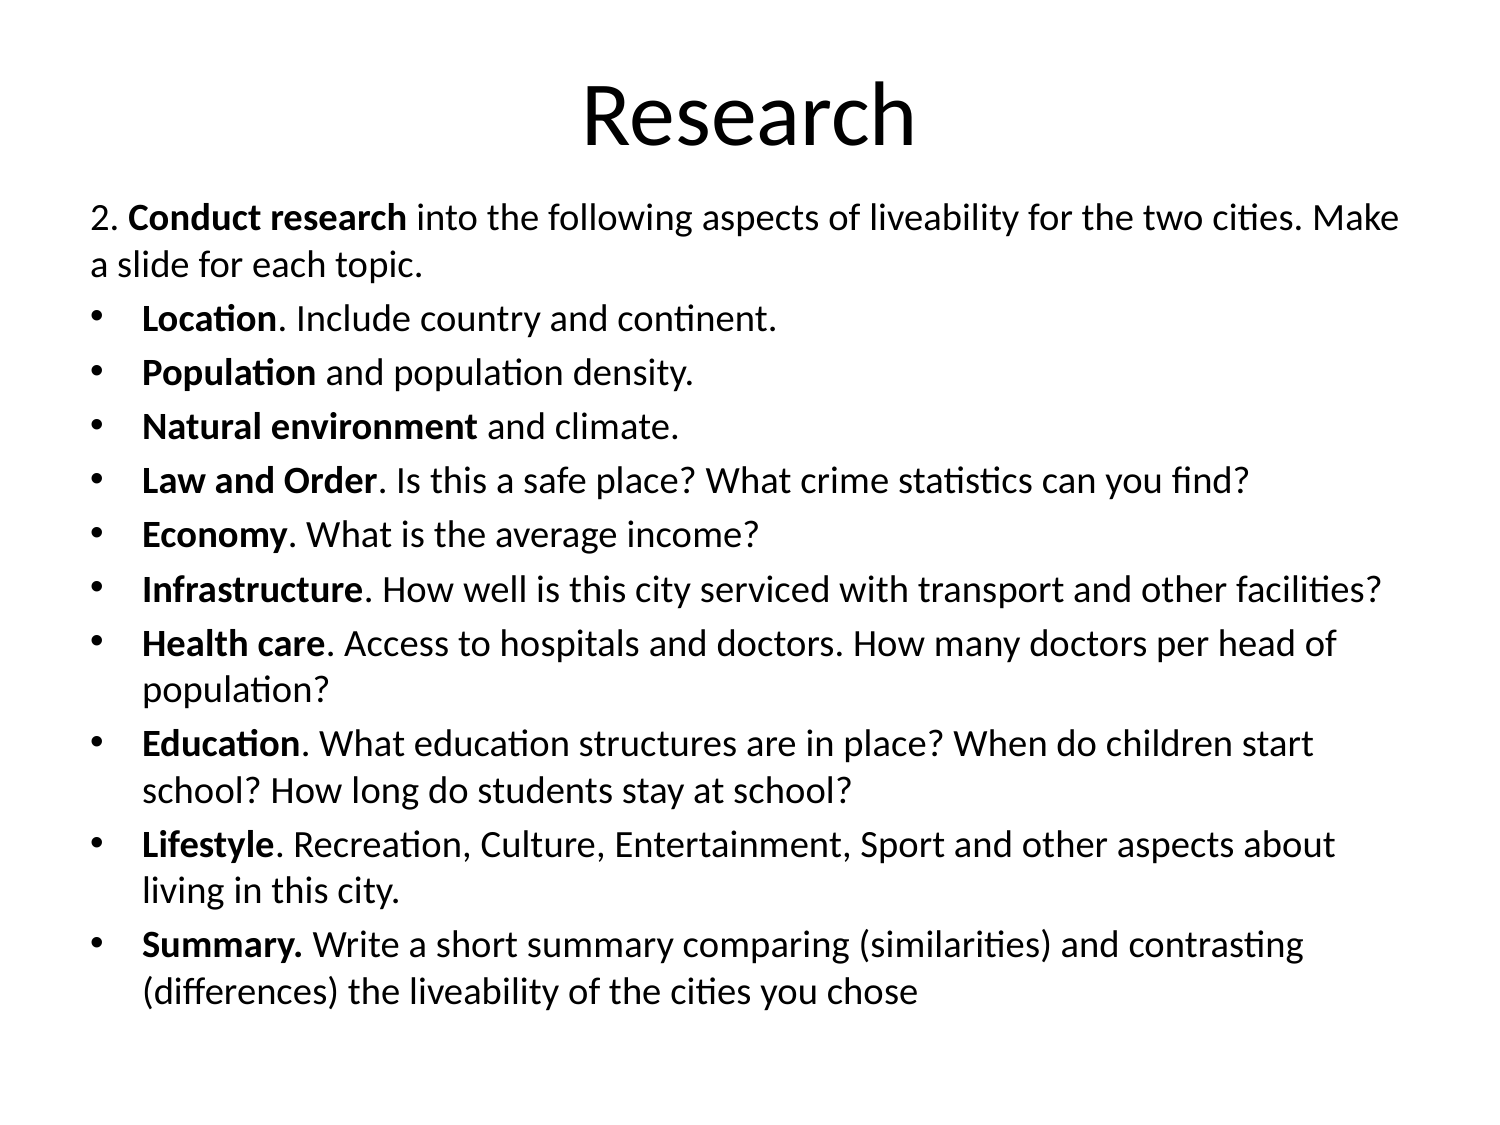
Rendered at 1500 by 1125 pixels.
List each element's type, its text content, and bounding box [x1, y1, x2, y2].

list 2. Conduct research into the following aspects of liveability for the two cities. Make a slide for each topic. Location. Include country and continent. Population and population density. Natural environment and climate. Law and Order. Is this a safe place? What crime statistics can you find? Economy. What is the average income? Infrastructure. How well is this city serviced with transport and other facilities? Health care. Access to hospitals and doctors. How many doctors per head of population? Education. What education structures are in place? When do children start school? How long do students stay at school? Lifestyle. Recreation, Culture, Entertainment, Sport and other aspects about living in this city. Summary. Write a short summary comparing (similarities) and contrasting (differences) the liveability of the cities you chose [75, 184, 1425, 1035]
title Research [75, 45, 1425, 173]
